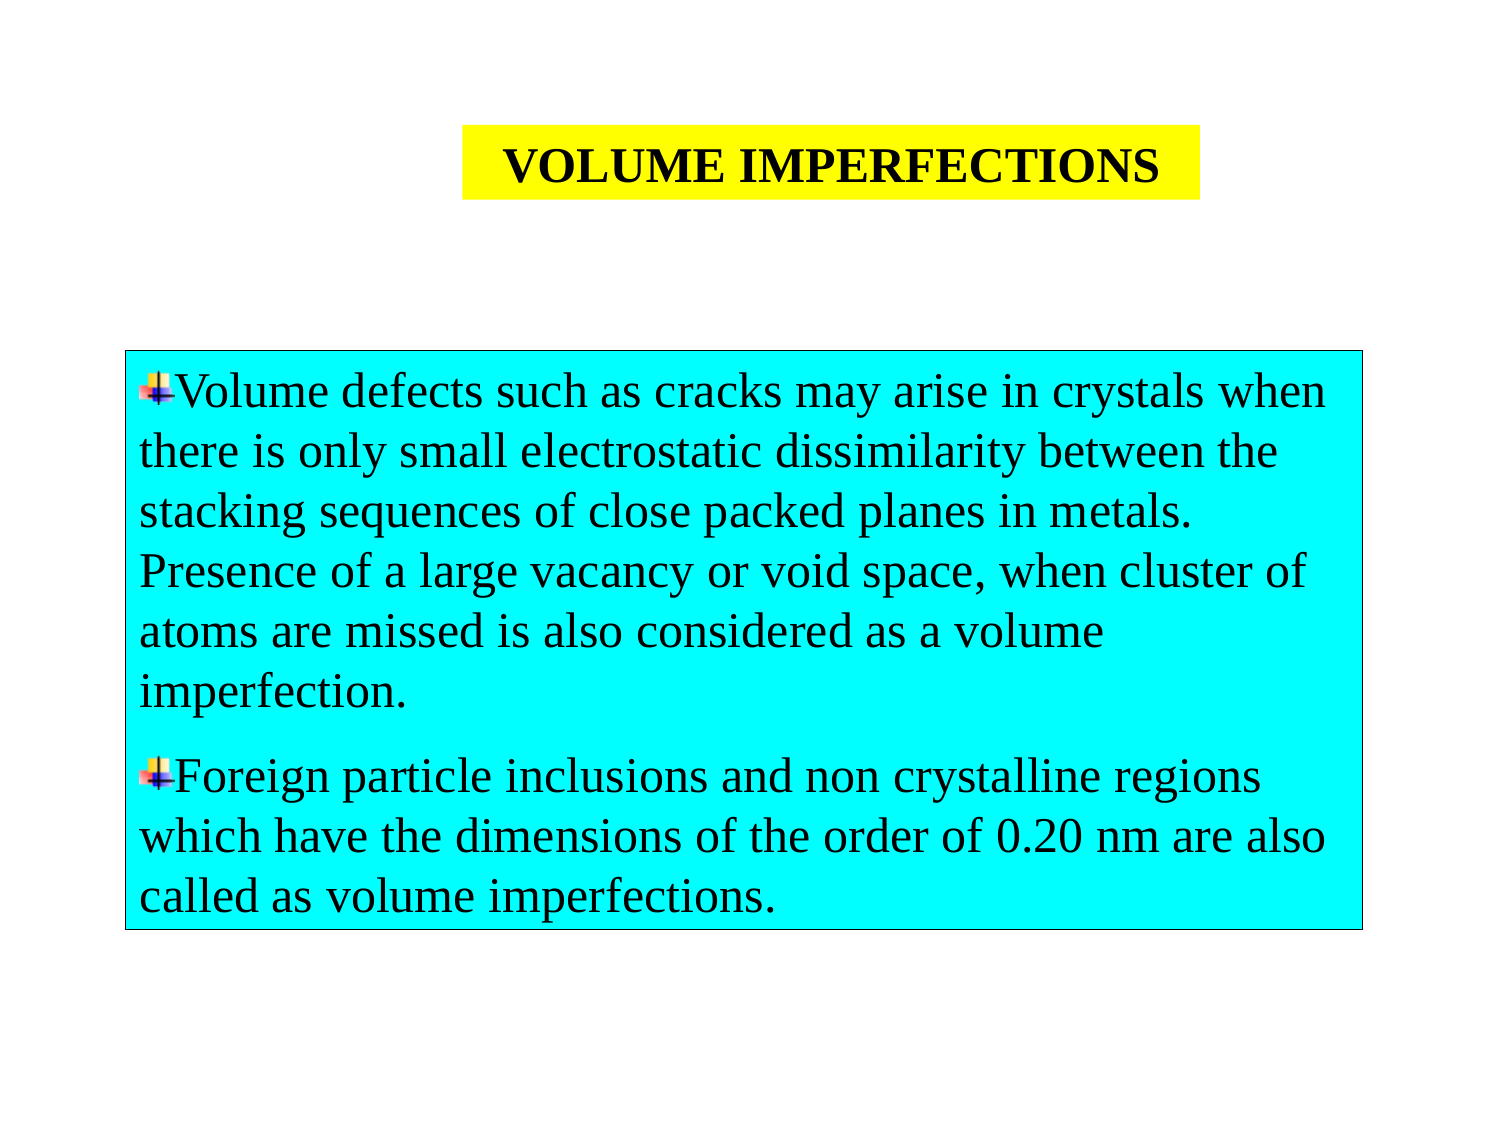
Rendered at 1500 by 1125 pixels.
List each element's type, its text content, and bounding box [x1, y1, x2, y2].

text_box Volume defects such as cracks may arise in crystals when there is only small electrostatic dissimilarity between the stacking sequences of close packed planes in metals. Presence of a large vacancy or void space, when cluster of atoms are missed is also considered as a volume imperfection. Foreign particle inclusions and non crystalline regions which have the dimensions of the order of 0.20 nm are also called as volume imperfections. [125, 350, 1363, 930]
text_box VOLUME IMPERFECTIONS [462, 124, 1200, 200]
picture [139, 369, 175, 405]
picture [139, 754, 175, 790]
